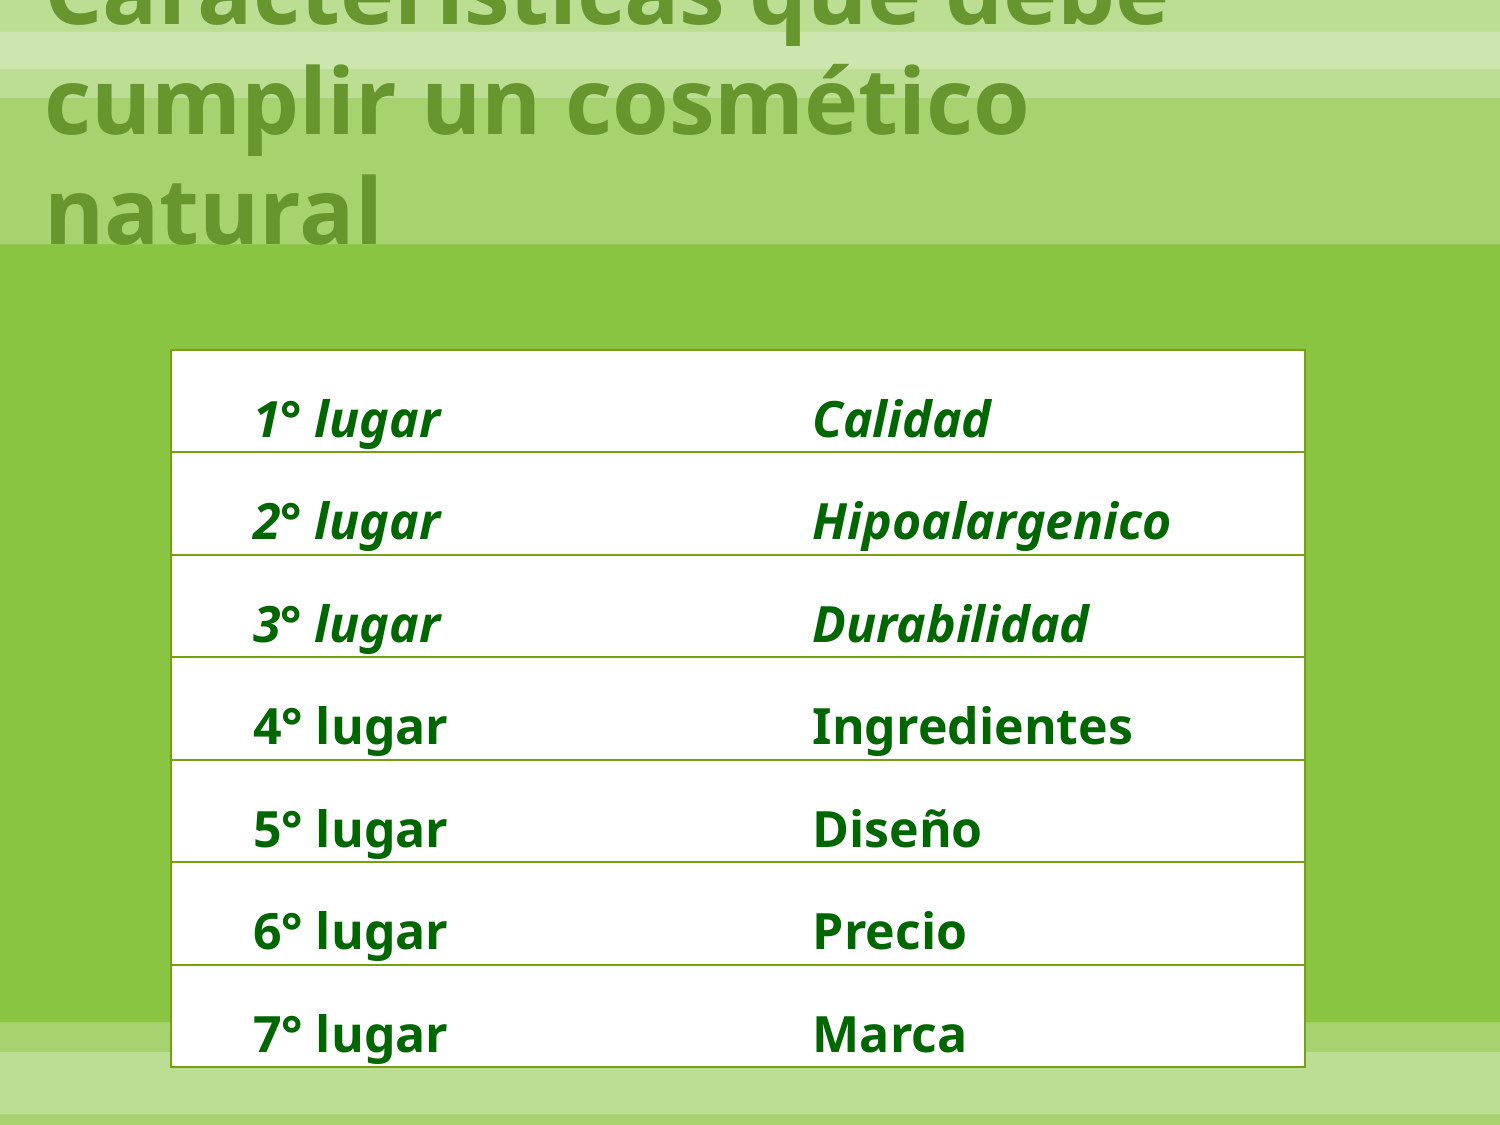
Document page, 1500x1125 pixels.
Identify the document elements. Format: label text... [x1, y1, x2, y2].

table_cell Ingredientes [731, 658, 1304, 759]
table_cell Diseño [731, 761, 1304, 861]
table_header 1° lugar [172, 351, 731, 451]
table_cell 4° lugar [172, 658, 731, 759]
title Características que debe cumplir un cosmético natural [29, 42, 1390, 271]
table_cell 7° lugar [172, 966, 731, 1066]
table_header Calidad [731, 351, 1304, 451]
table_cell 2° lugar [172, 453, 731, 554]
table_cell 5° lugar [172, 761, 731, 861]
table_cell Hipoalargenico [731, 453, 1304, 554]
table_cell 3° lugar [172, 556, 731, 656]
table_cell 6° lugar [172, 863, 731, 964]
table_cell Marca [731, 966, 1304, 1066]
table_cell Durabilidad [731, 556, 1304, 656]
picture [0, 0, 1500, 1125]
table_cell Precio [731, 863, 1304, 964]
